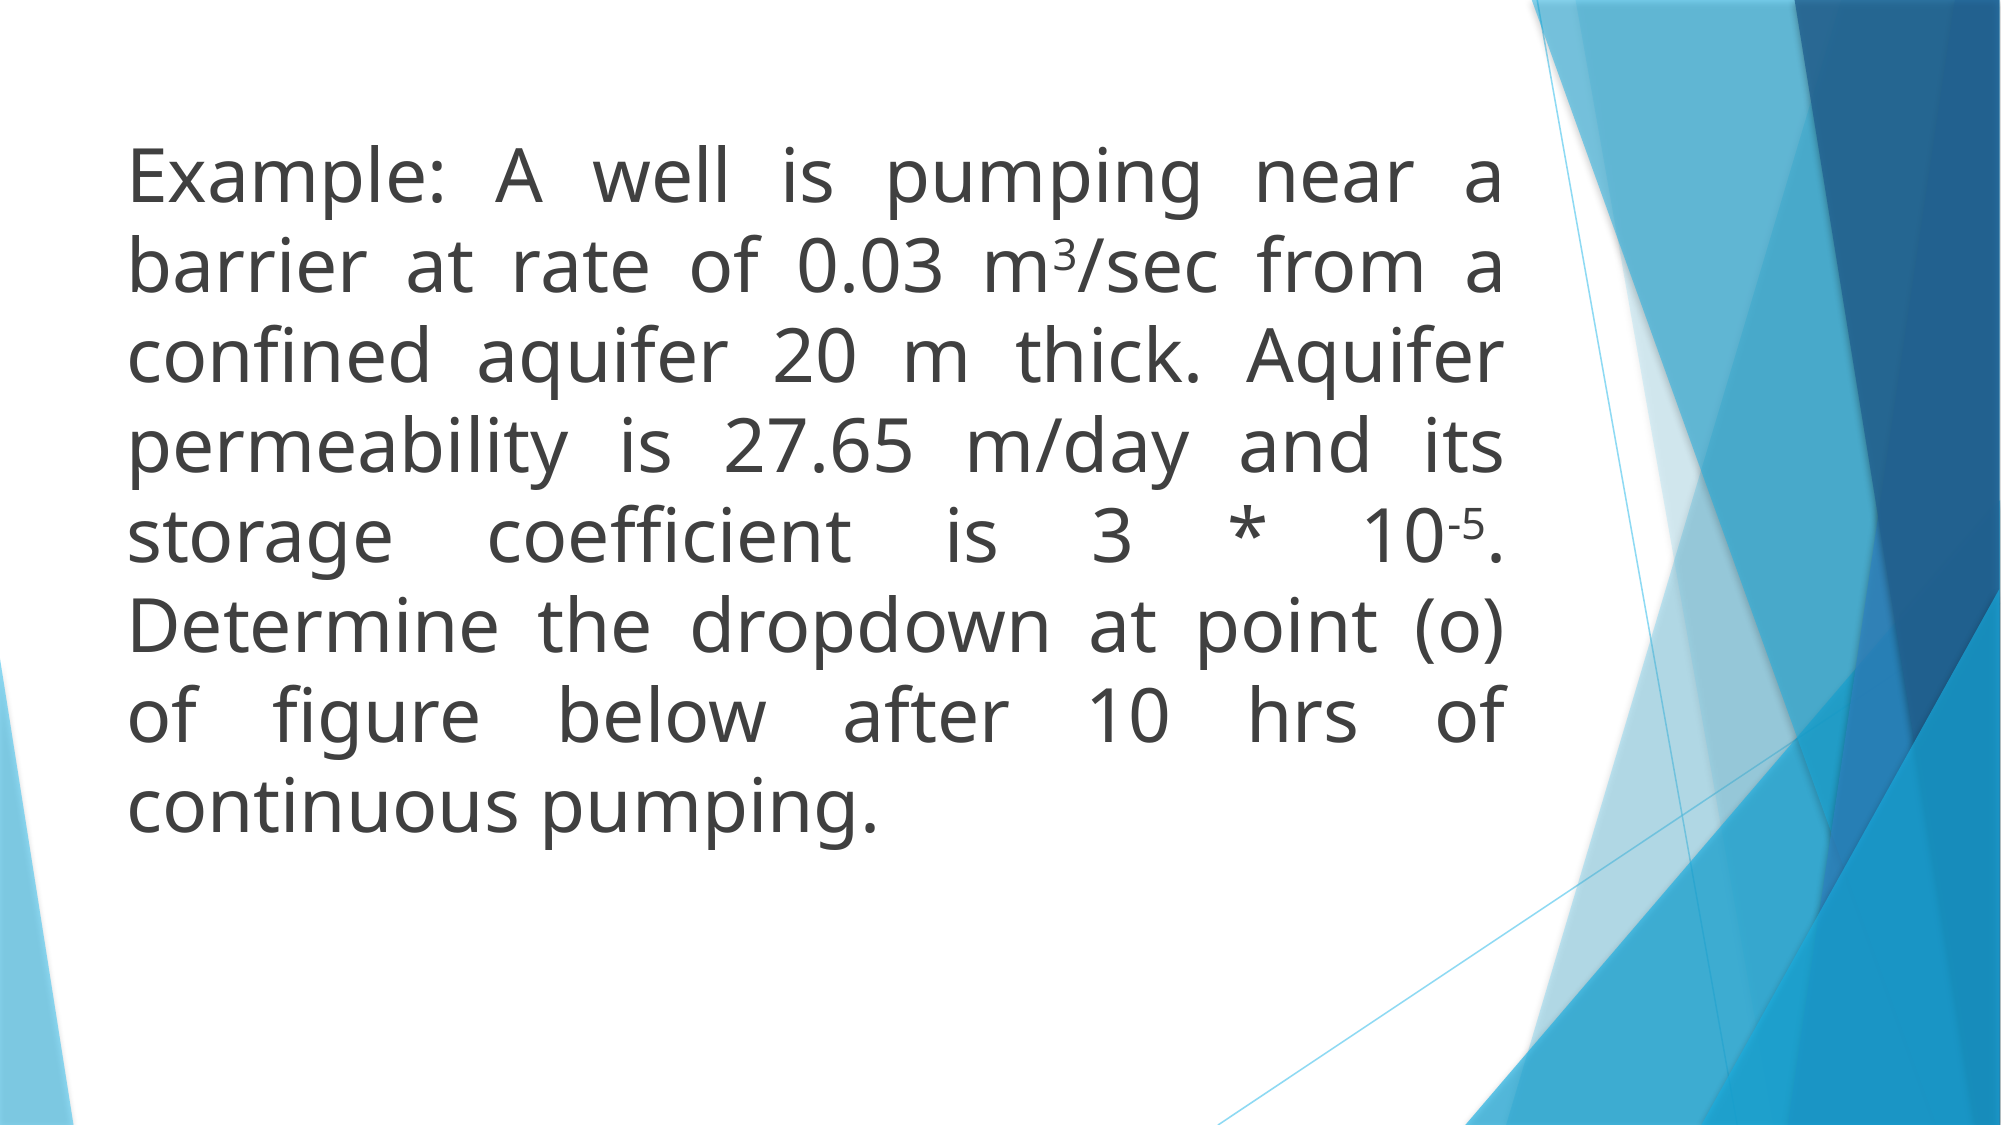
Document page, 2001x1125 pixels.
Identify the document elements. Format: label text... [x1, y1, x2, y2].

list Example: A well is pumping near a barrier at rate of 0.03 m3/sec from a confined aquifer 20 m thick. Aquifer permeability is 27.65 m/day and its storage coefficient is 3 * 10-5. Determine the dropdown at point (o) of figure below after 10 hrs of continuous pumping. [111, 119, 1522, 992]
